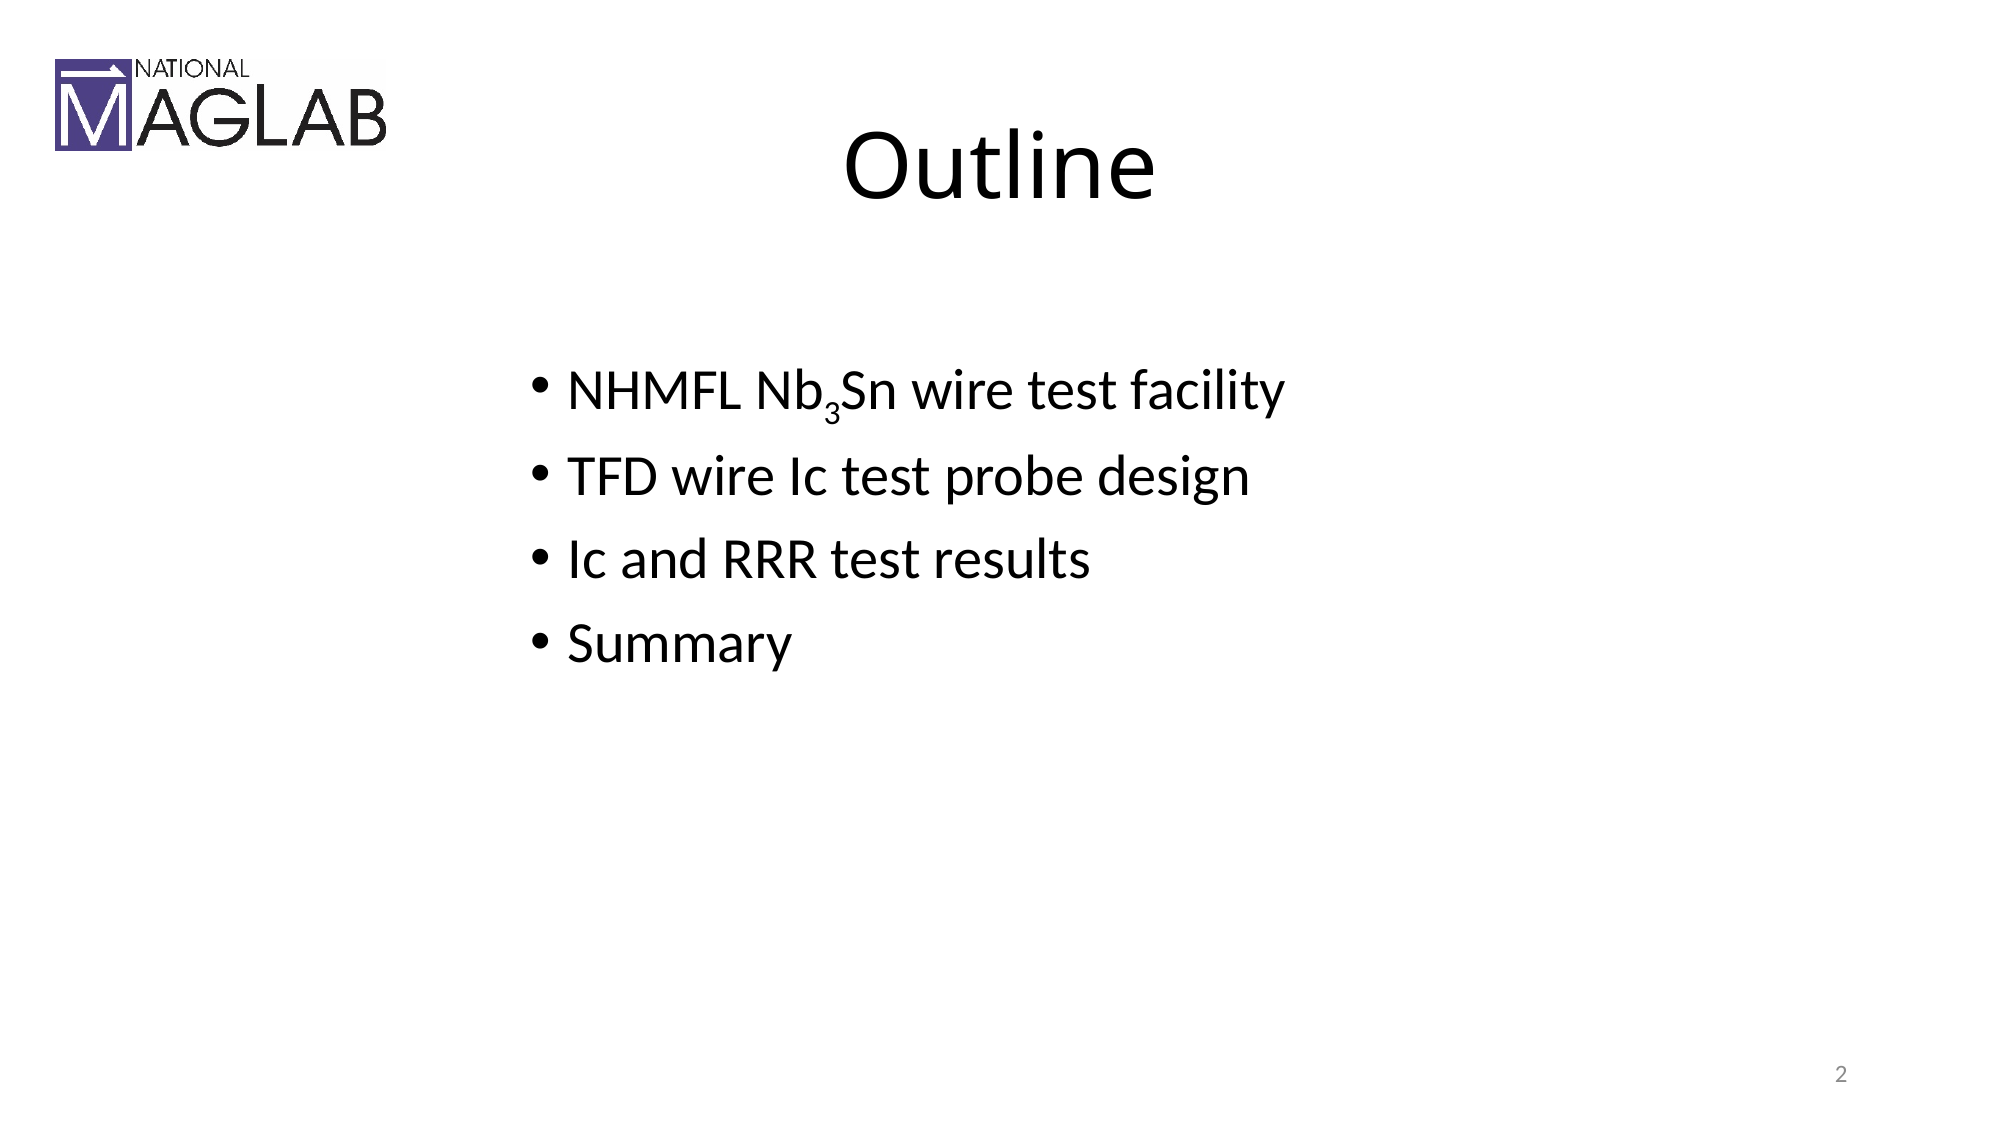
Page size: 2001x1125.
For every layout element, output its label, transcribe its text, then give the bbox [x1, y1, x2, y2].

title Outline [137, 59, 1863, 278]
picture [55, 59, 386, 151]
slide_number 2 [1412, 1042, 1863, 1103]
list NHMFL Nb3Sn wire test facility TFD wire Ic test probe design Ic and RRR test results Summary [515, 344, 1531, 885]
